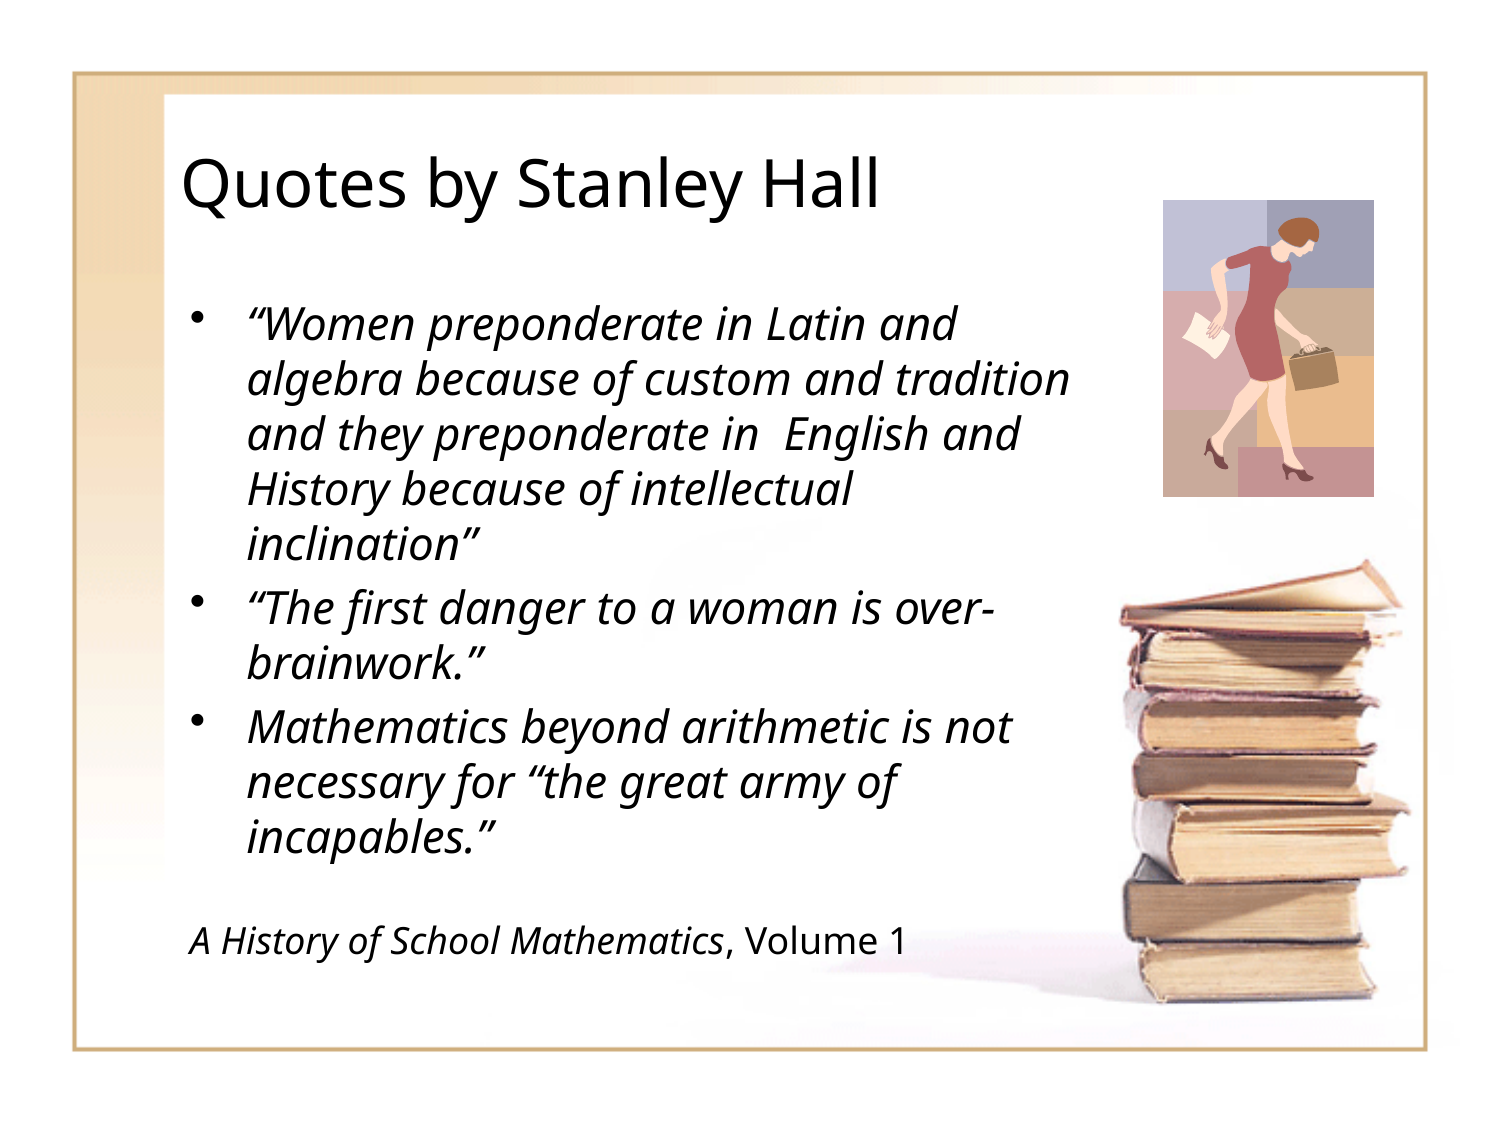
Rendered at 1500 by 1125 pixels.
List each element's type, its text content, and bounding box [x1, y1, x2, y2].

picture [0, 0, 1500, 1125]
list “Women preponderate in Latin and algebra because of custom and tradition and they preponderate in English and History because of intellectual inclination” “The first danger to a woman is over-brainwork.” Mathematics beyond arithmetic is not necessary for “the great army of incapables.” A History of School Mathematics, Volume 1 [174, 287, 1100, 1000]
title Quotes by Stanley Hall [165, 137, 1169, 225]
